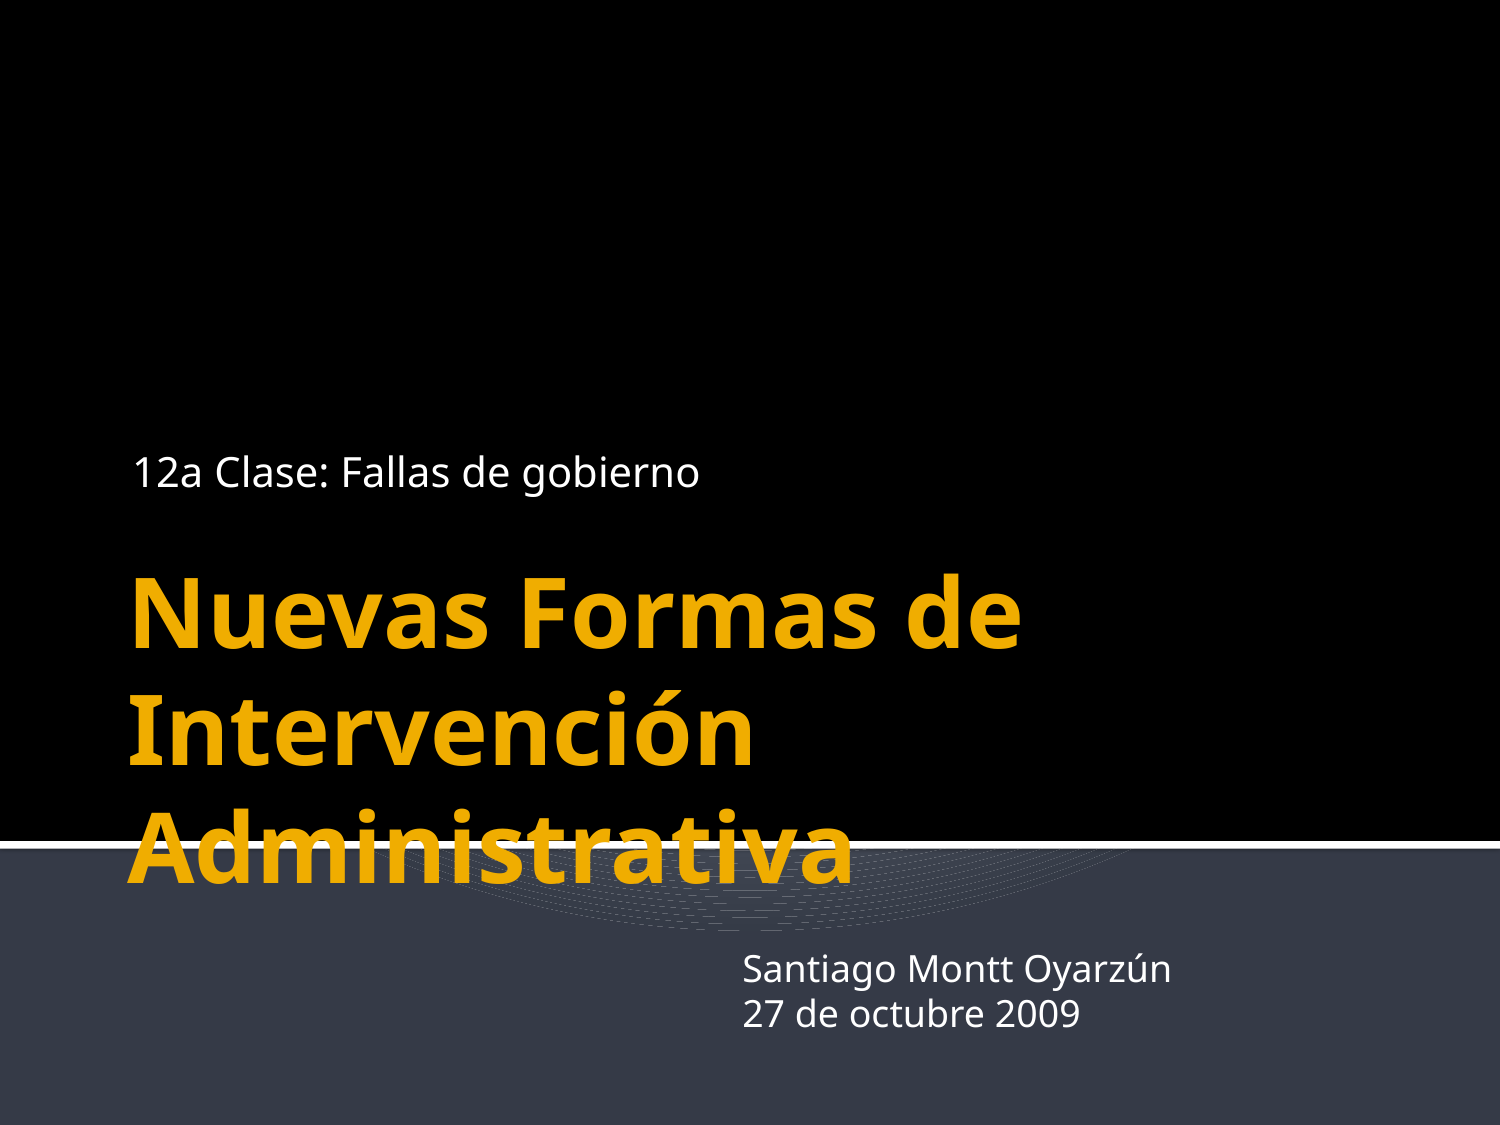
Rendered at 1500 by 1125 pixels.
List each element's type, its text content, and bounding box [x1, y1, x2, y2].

title Nuevas Formas de Intervención Administrativa [112, 550, 1438, 825]
text_box Santiago Montt Oyarzún 27 de octubre 2009 [727, 937, 1188, 1043]
subtitle 12a Clase: Fallas de gobierno [112, 299, 1438, 546]
